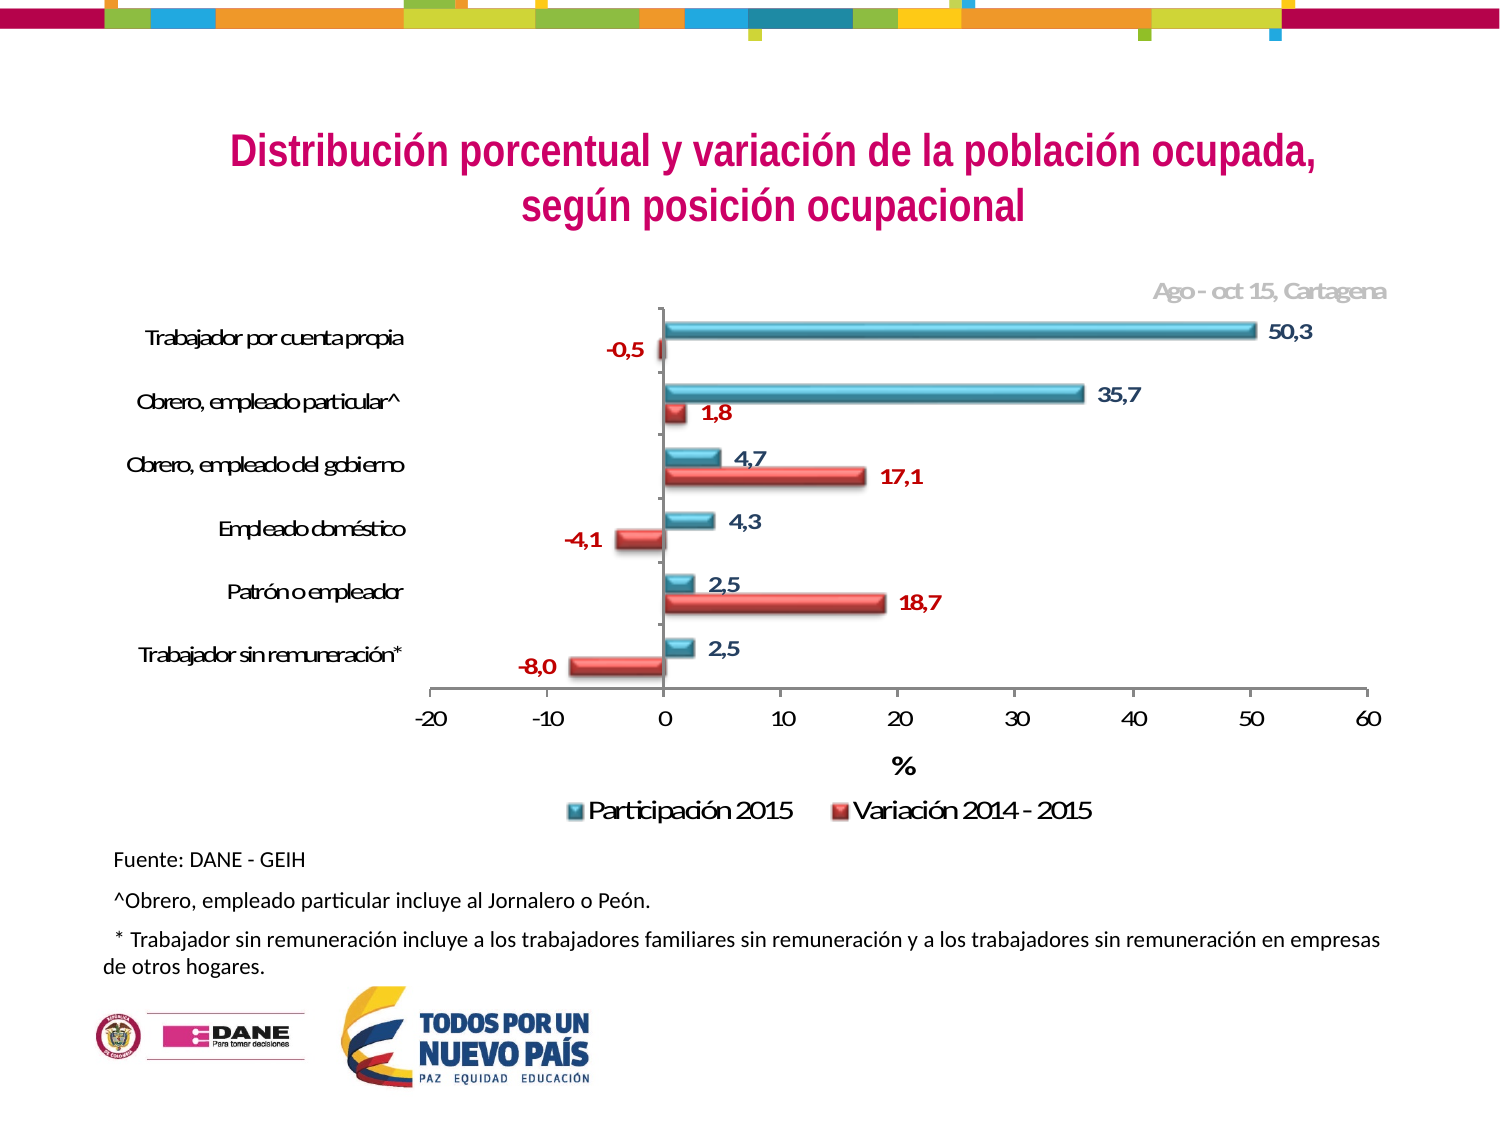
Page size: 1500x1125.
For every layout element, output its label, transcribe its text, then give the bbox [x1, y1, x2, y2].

text_box Fuente: DANE - GEIH [98, 837, 327, 880]
picture [108, 272, 1393, 835]
picture [0, 0, 1500, 41]
text_box Distribución porcentual y variación de la población ocupada, según posición ocupacional [212, 113, 1335, 239]
picture [52, 955, 632, 1118]
text_box ^Obrero, empleado particular incluye al Jornalero o Peón. * Trabajador sin remuneración incluye a los trabajadores familiares sin remuneración y a los trabajadores sin remuneración en empresas de otros hogares. [88, 877, 1412, 987]
